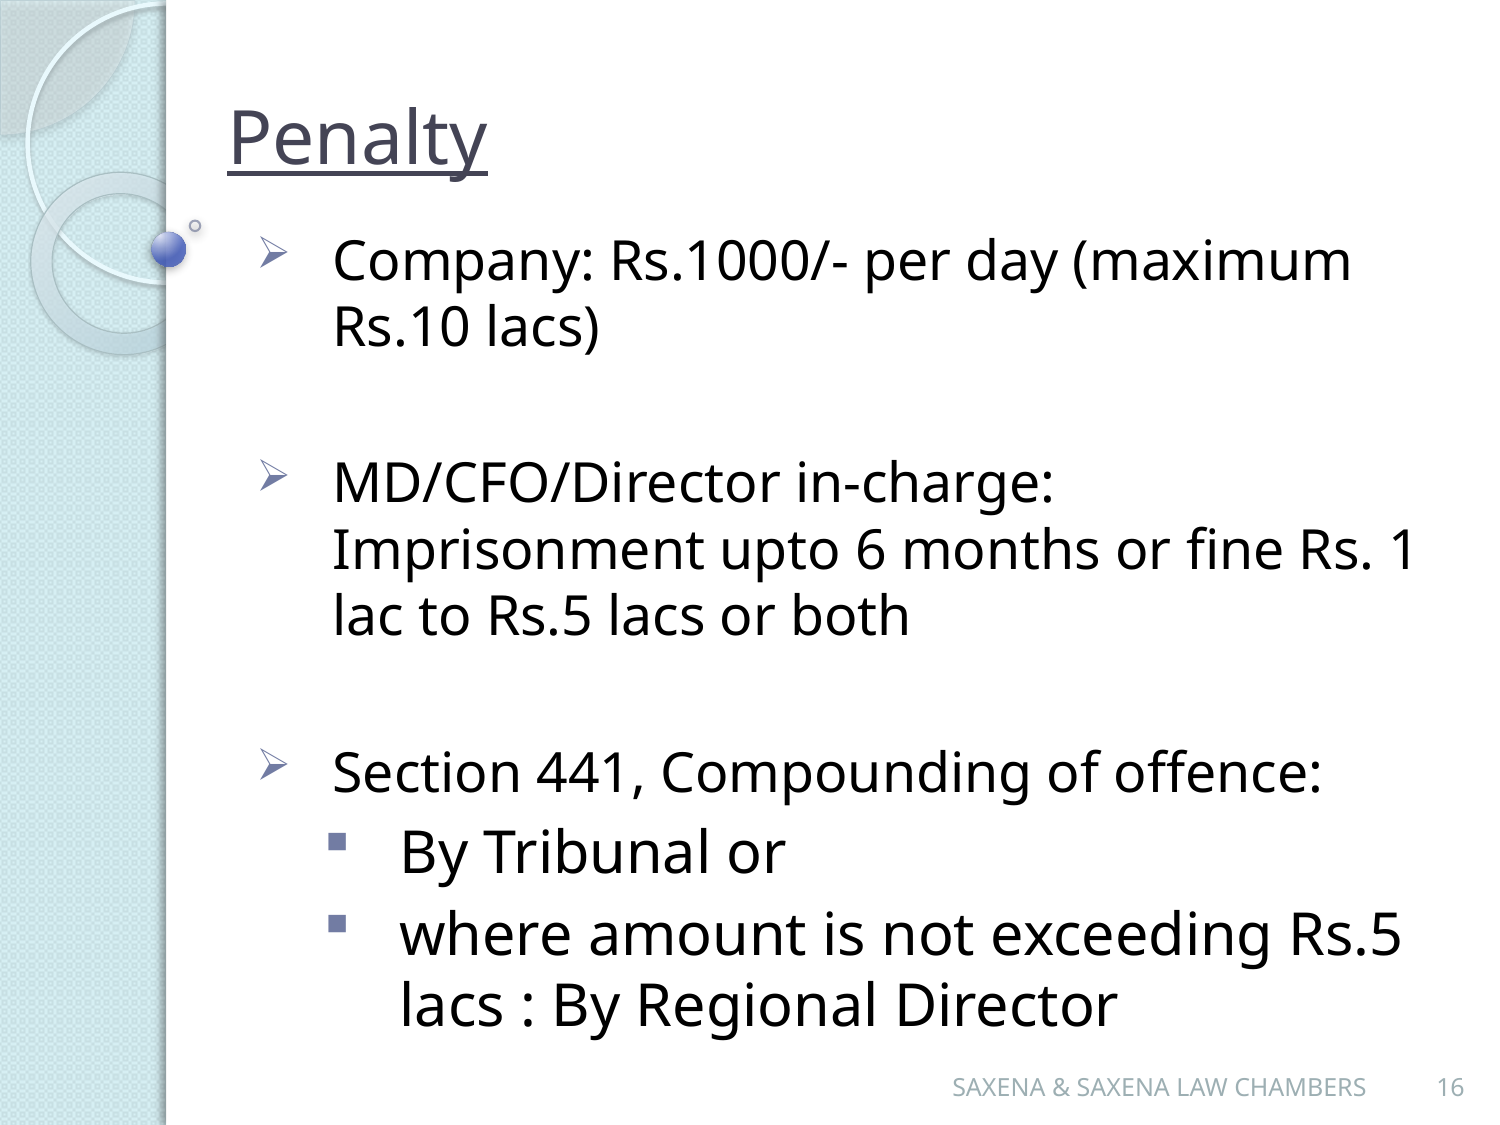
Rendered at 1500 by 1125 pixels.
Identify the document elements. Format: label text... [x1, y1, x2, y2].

slide_number 16 [1413, 1034, 1488, 1113]
footer SAXENA & SAXENA LAW CHAMBERS [937, 1034, 1413, 1113]
title Penalty [212, 50, 1450, 188]
subtitle Company: Rs.1000/- per day (maximum Rs.10 lacs) MD/CFO/Director in-charge: Imprisonment upto 6 months or fine Rs. 1 lac to Rs.5 lacs or both Section 441, Compounding of offence: By Tribunal or where amount is not exceeding Rs.5 lacs : By Regional Director [237, 224, 1463, 1050]
